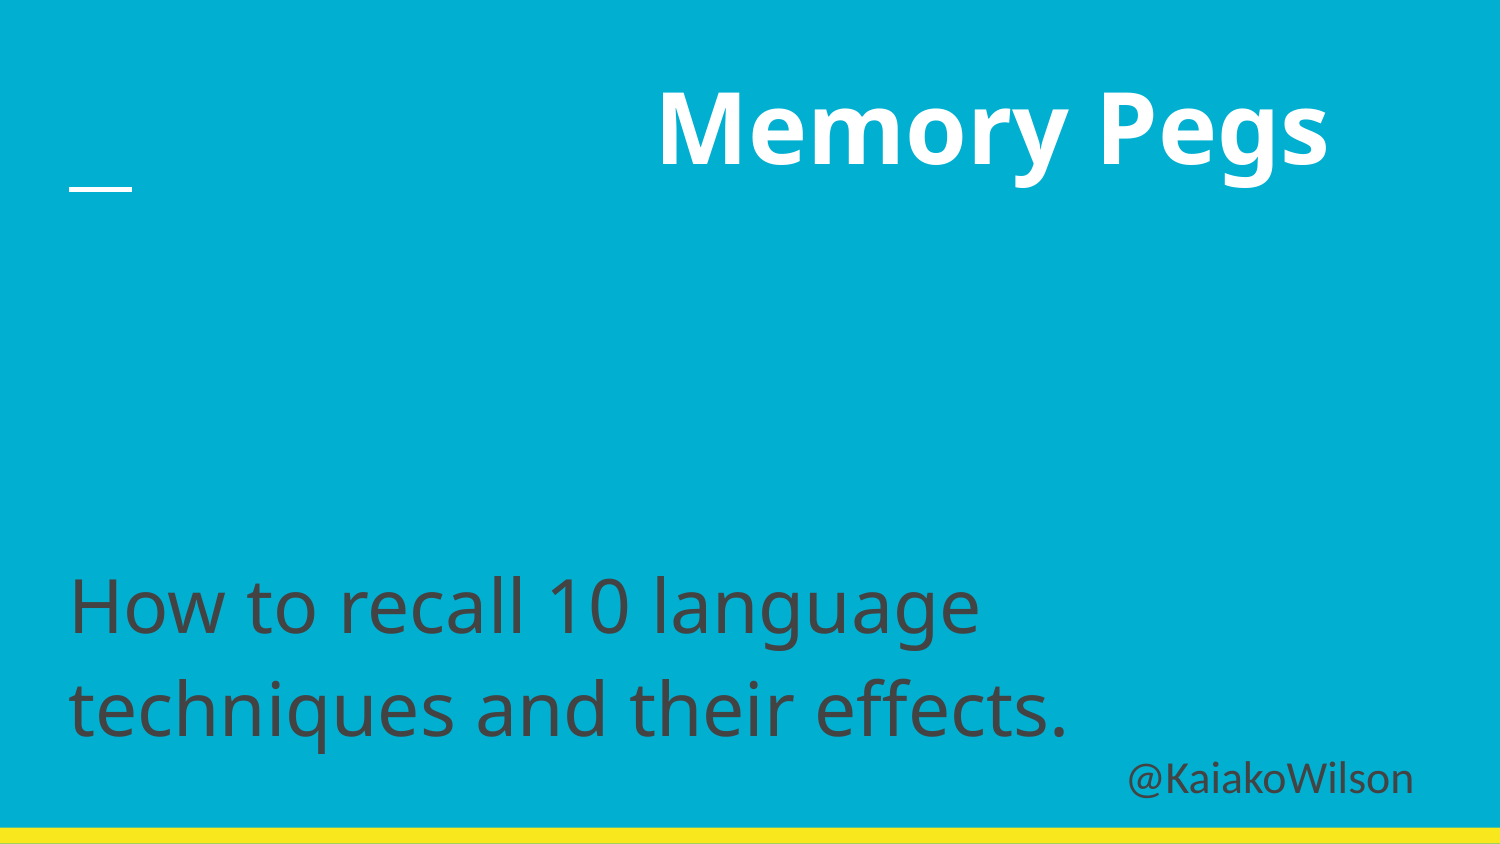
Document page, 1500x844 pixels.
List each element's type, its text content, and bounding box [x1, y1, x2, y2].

subtitle How to recall 10 language techniques and their effects. [53, 529, 1349, 739]
text_box @KaiakoWilson [937, 738, 1430, 812]
title Memory Pegs [51, 49, 1346, 354]
